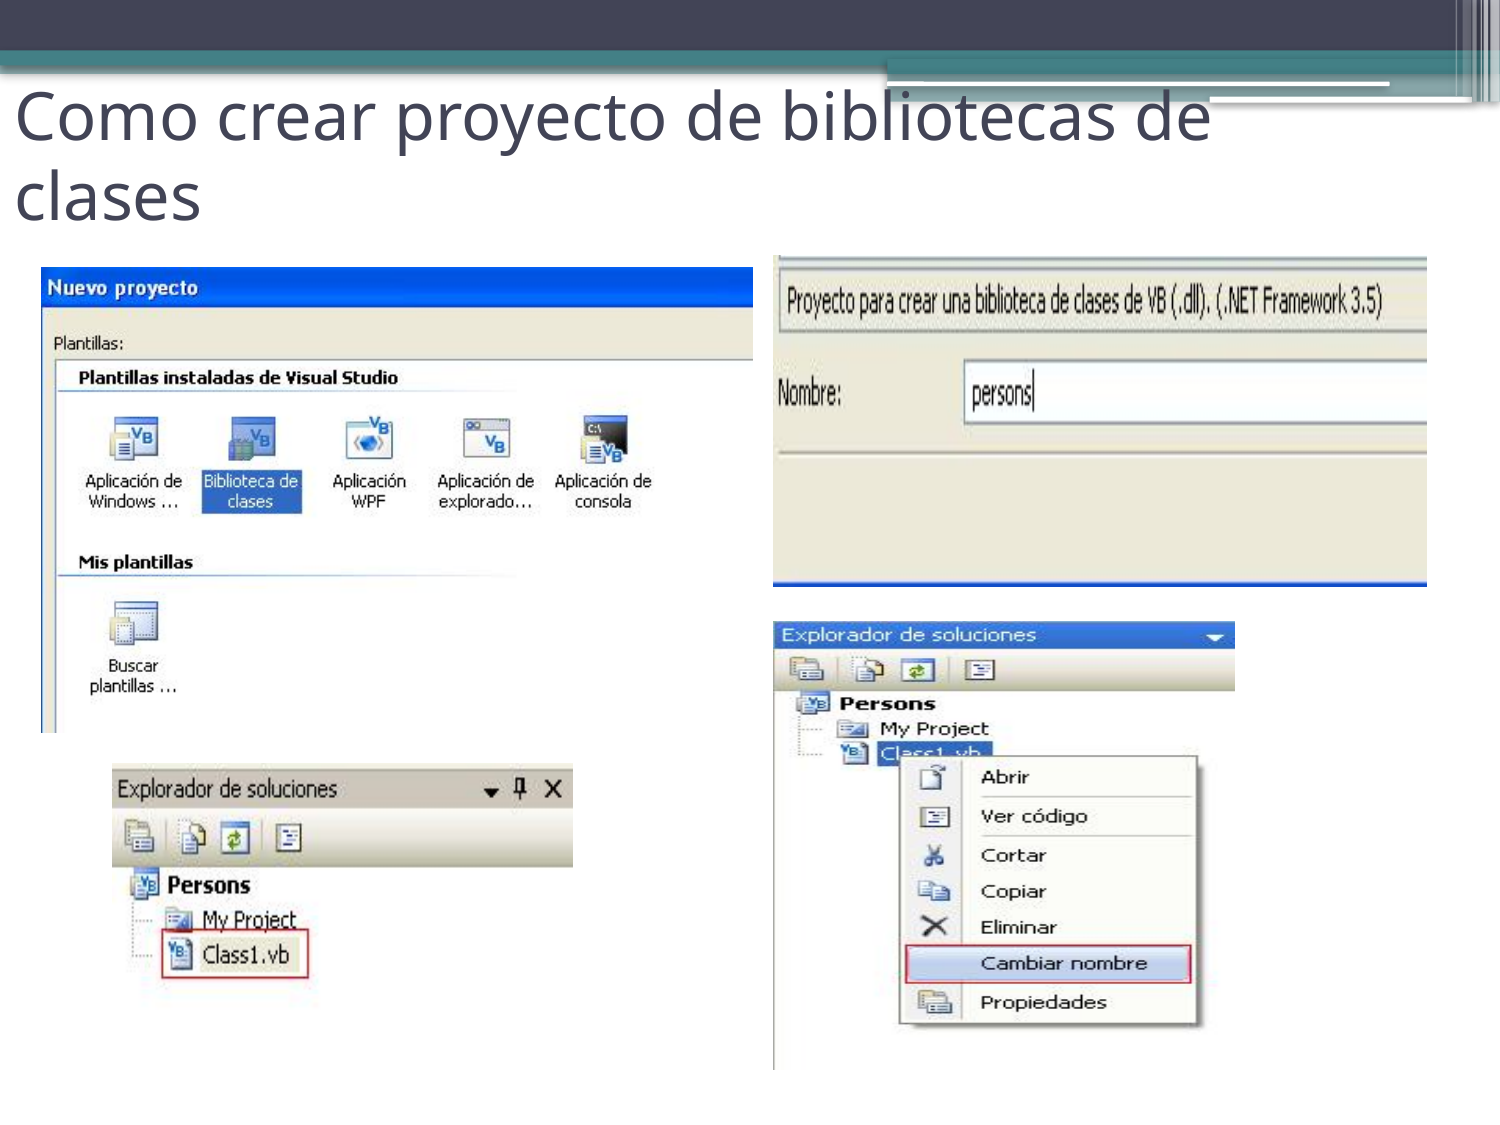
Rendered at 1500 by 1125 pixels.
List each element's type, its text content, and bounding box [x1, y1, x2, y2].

title Como crear proyecto de bibliotecas de clases [0, 66, 1350, 242]
picture [111, 763, 574, 1048]
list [41, 266, 753, 734]
picture [773, 621, 1235, 1071]
picture [773, 255, 1427, 587]
